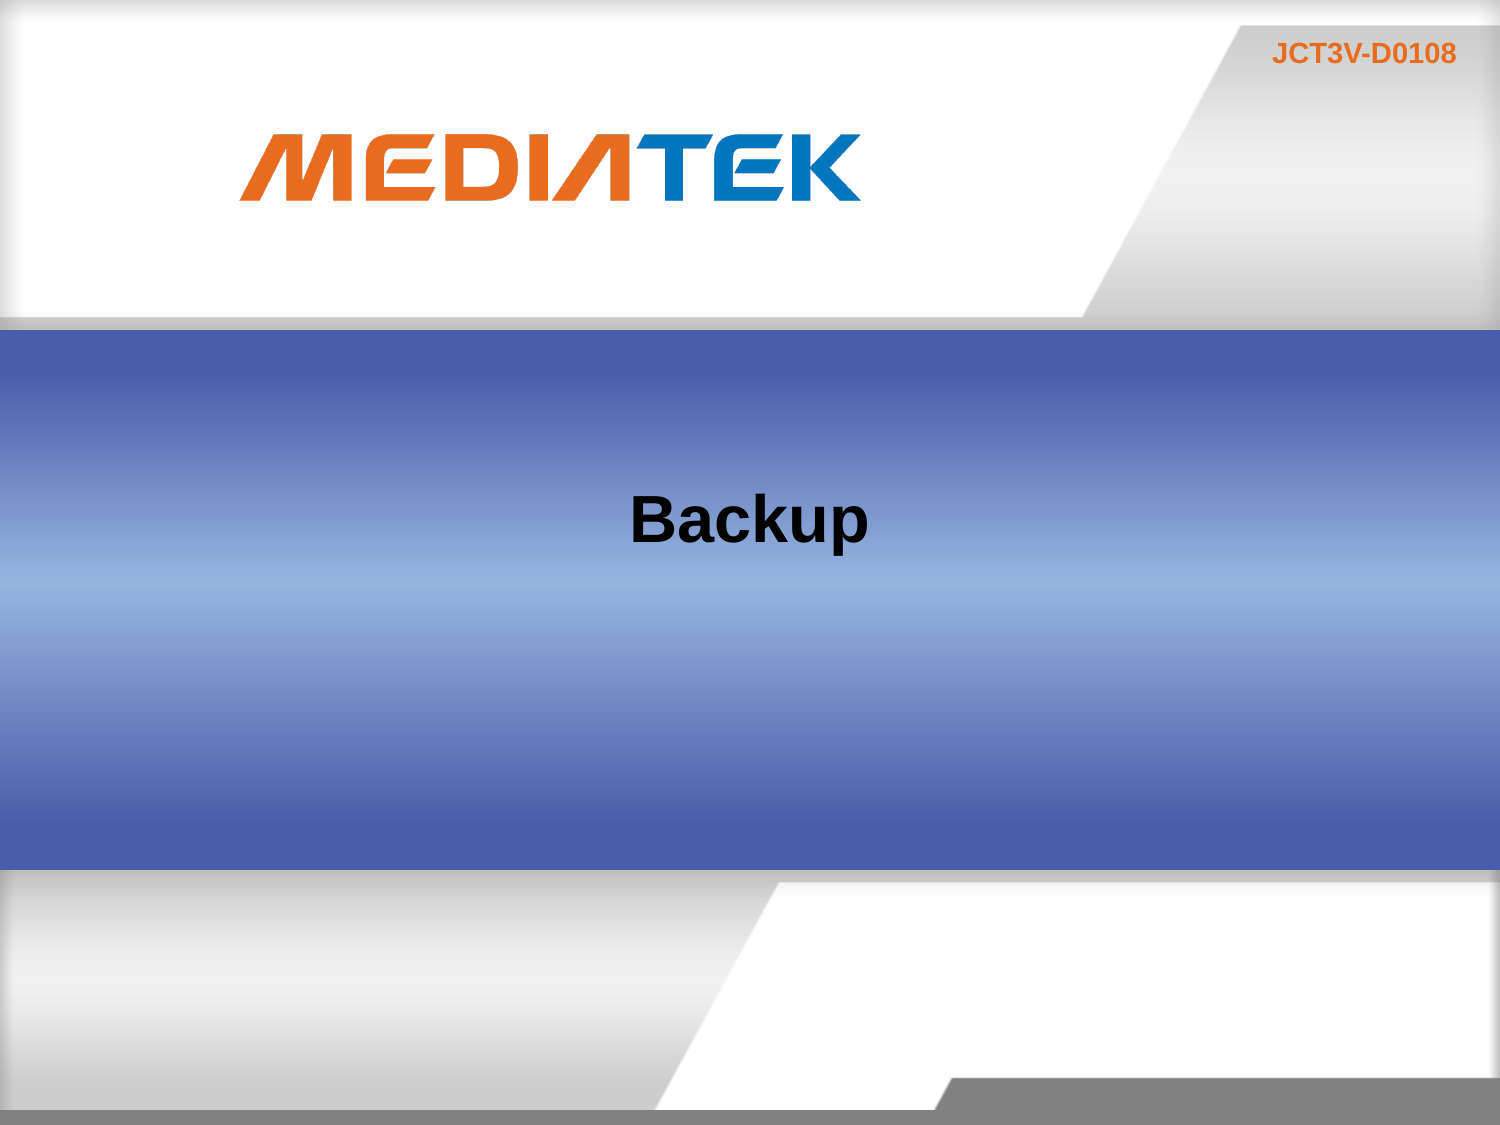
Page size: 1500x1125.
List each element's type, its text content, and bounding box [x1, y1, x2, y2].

picture [0, 0, 1500, 1125]
title Backup [50, 396, 1450, 634]
